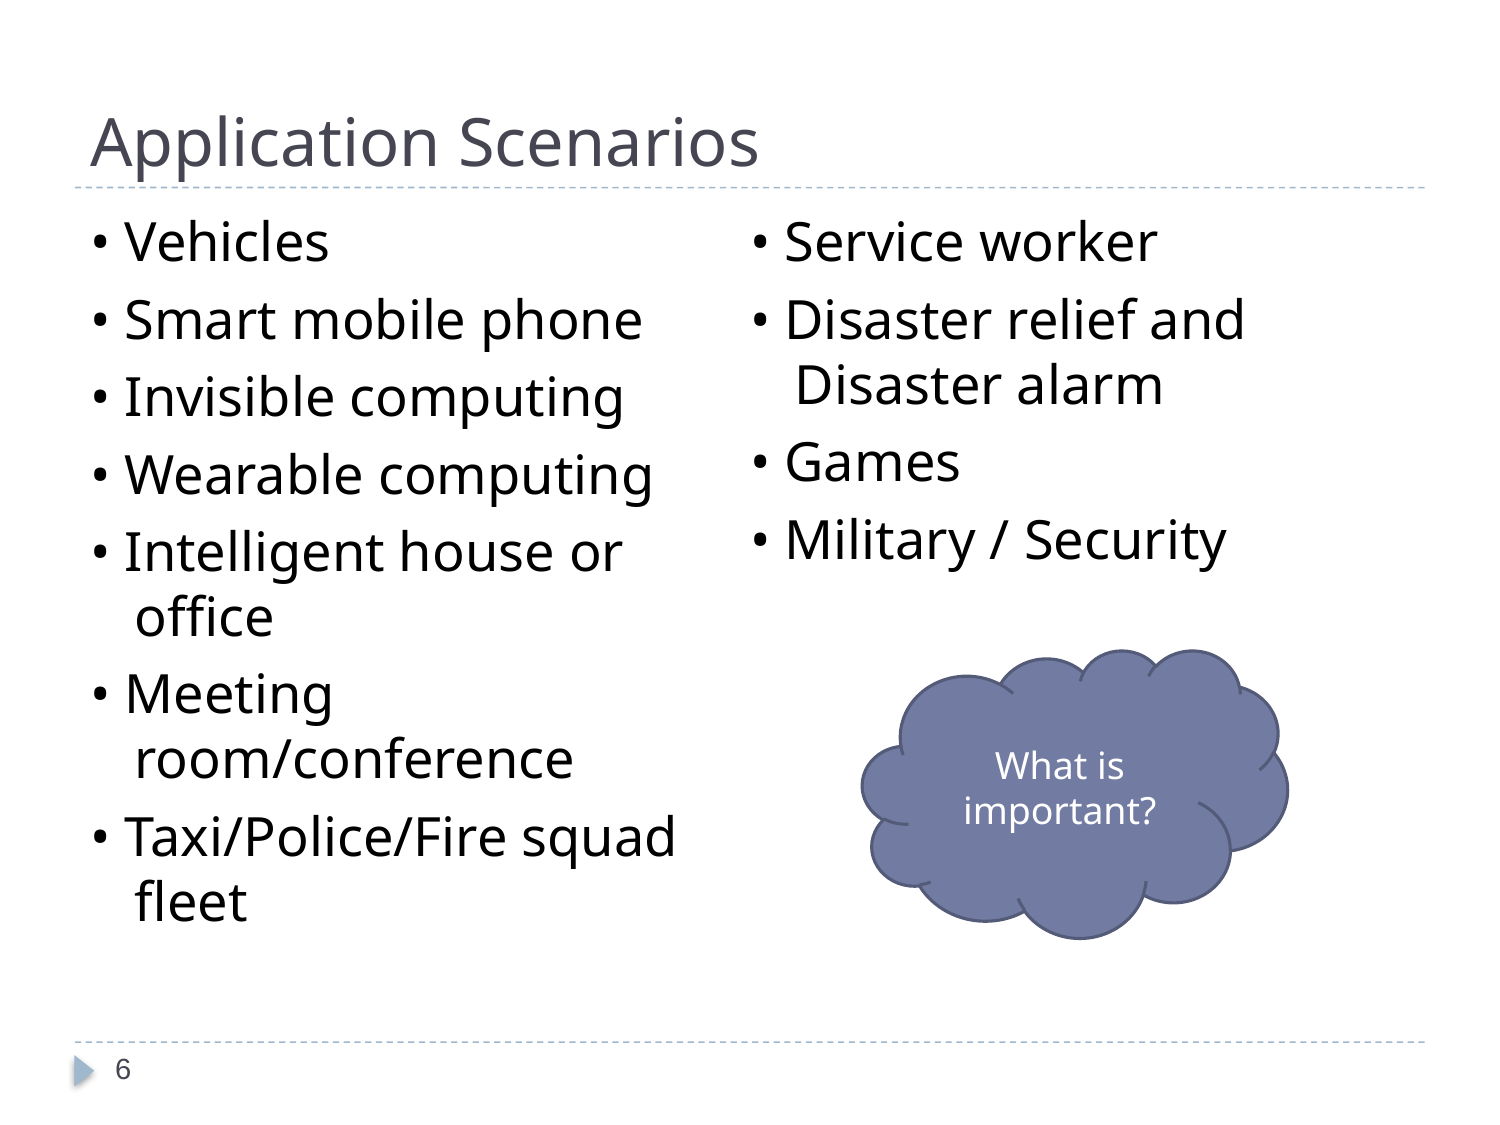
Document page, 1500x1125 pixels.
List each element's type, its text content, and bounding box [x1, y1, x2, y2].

text_box What is important? [860, 649, 1290, 941]
list • Vehicles • Smart mobile phone • Invisible computing • Wearable computing • Intelligent house or office • Meeting room/conference • Taxi/Police/Fire squad fleet • Service worker • Disaster relief and Disaster alarm • Games • Military / Security [74, 199, 1426, 1011]
title Application Scenarios [74, 24, 1426, 188]
slide_number 6 [100, 1042, 426, 1103]
